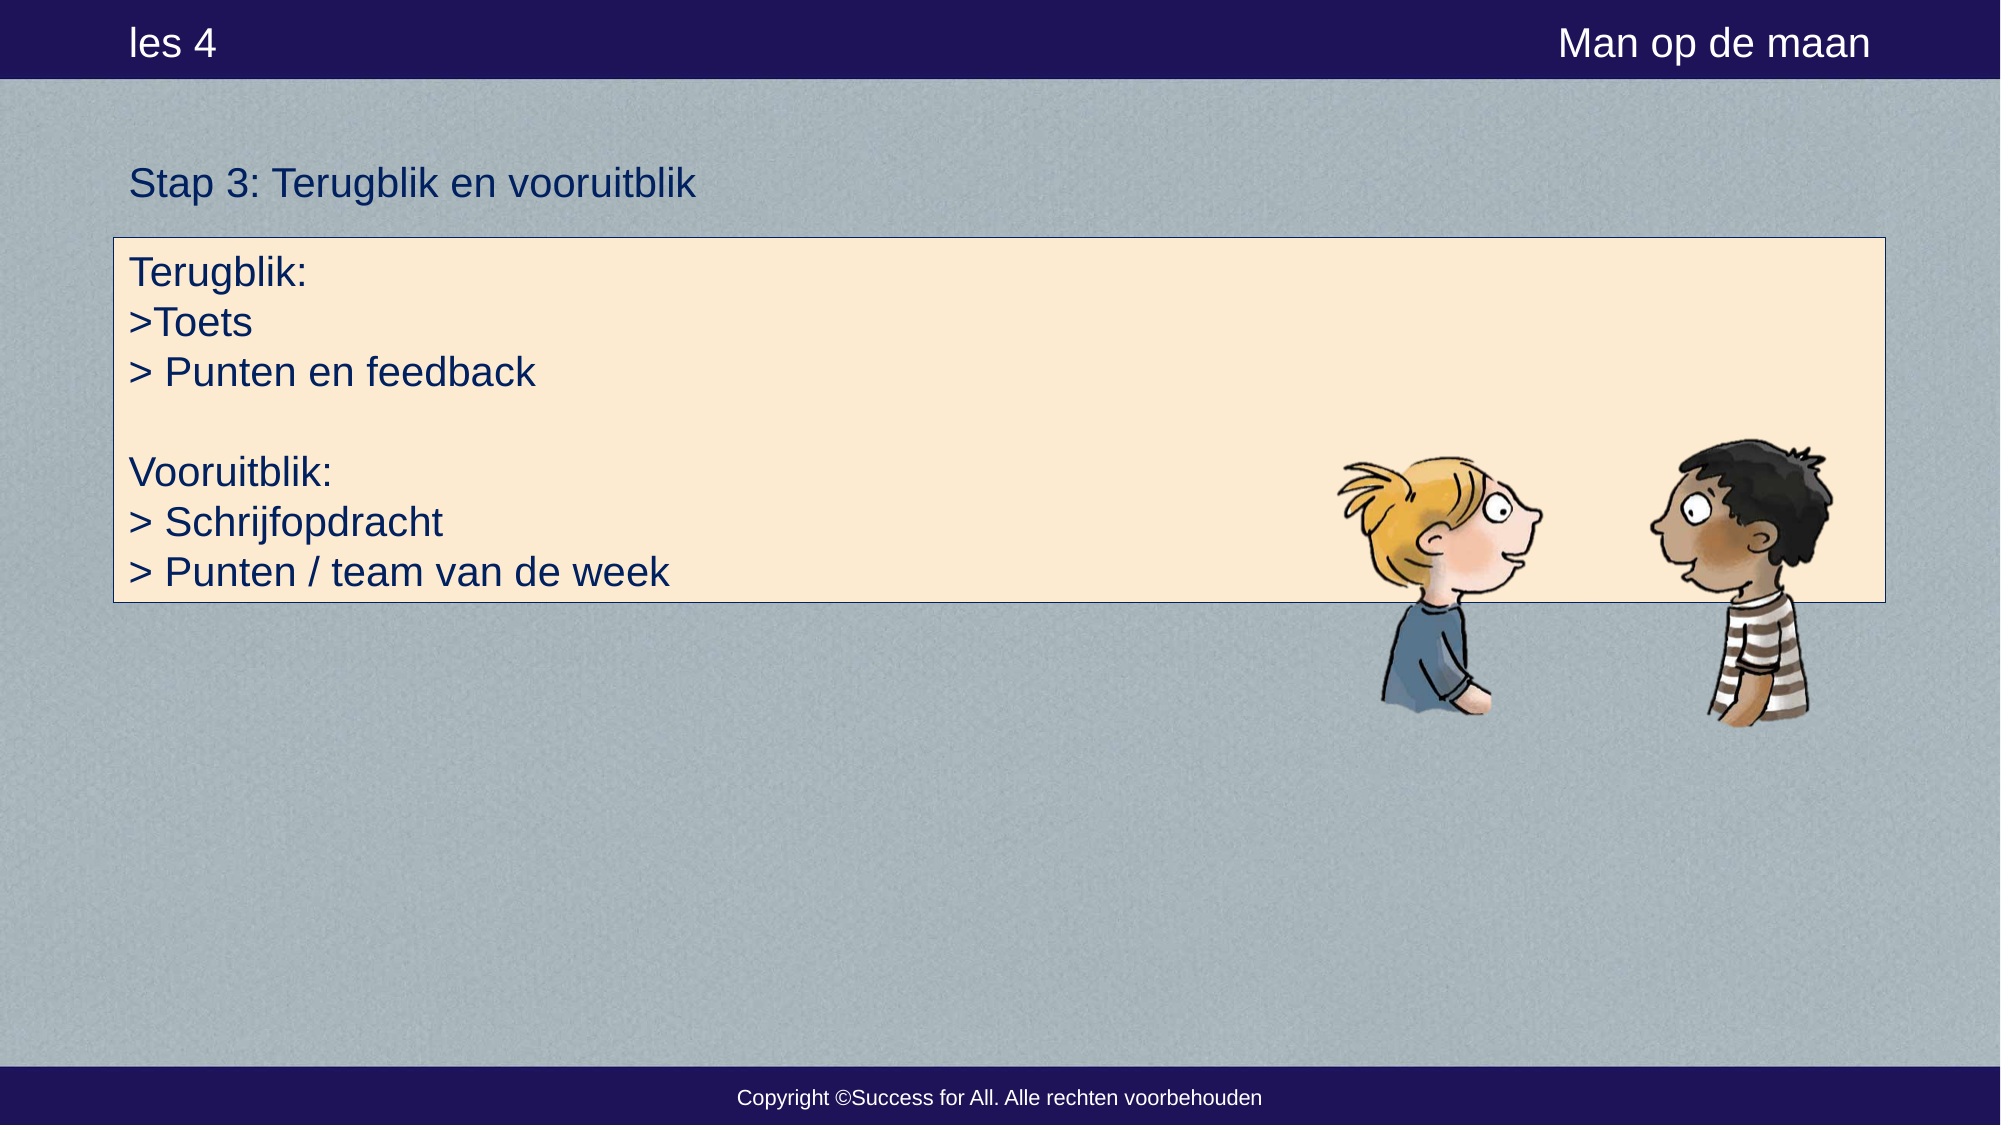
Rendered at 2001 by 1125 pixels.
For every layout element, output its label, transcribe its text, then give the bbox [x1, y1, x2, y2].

text_box Stap 3: Terugblik en vooruitblik [113, 148, 1635, 214]
text_box Man op de maan [999, 8, 1886, 73]
picture [0, 0, 2001, 1125]
text_box Terugblik: >Toets > Punten en feedback Vooruitblik: > Schrijfopdracht > Punten / team van de week [113, 237, 1886, 603]
text_box les 4 [114, 8, 354, 73]
text_box Copyright ©Success for All. Alle rechten voorbehouden [0, 1076, 2000, 1125]
